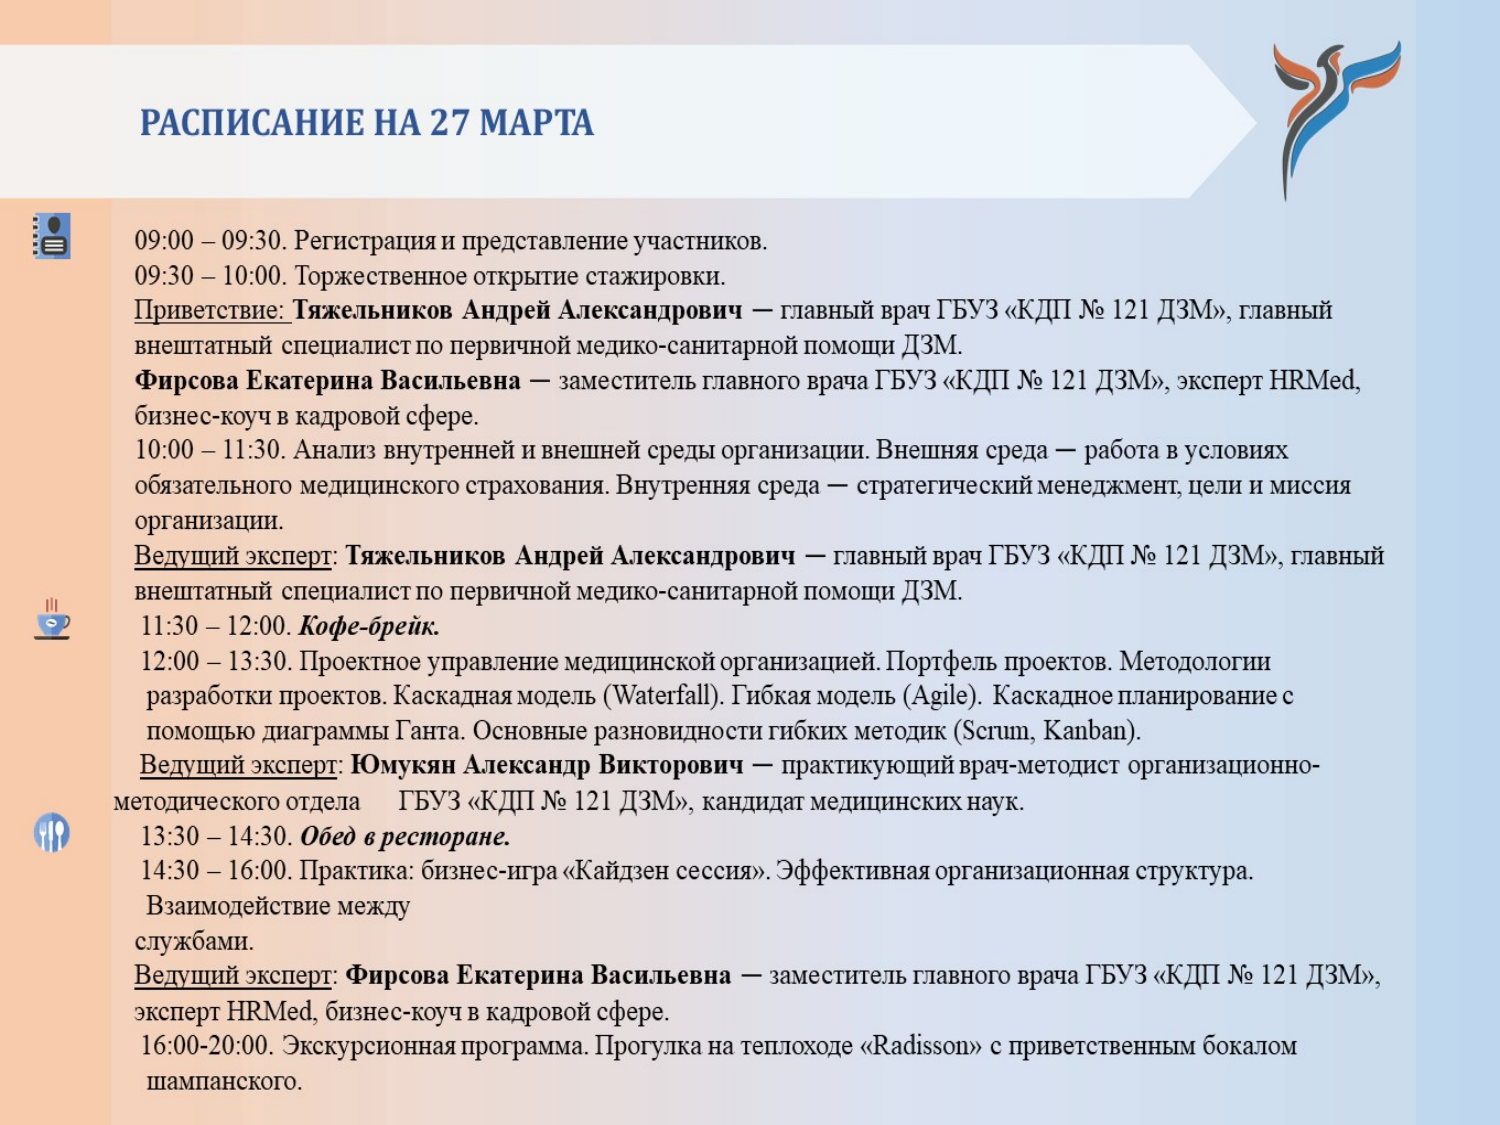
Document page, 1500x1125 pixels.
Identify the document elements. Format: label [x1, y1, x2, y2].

list [0, 0, 1500, 1125]
